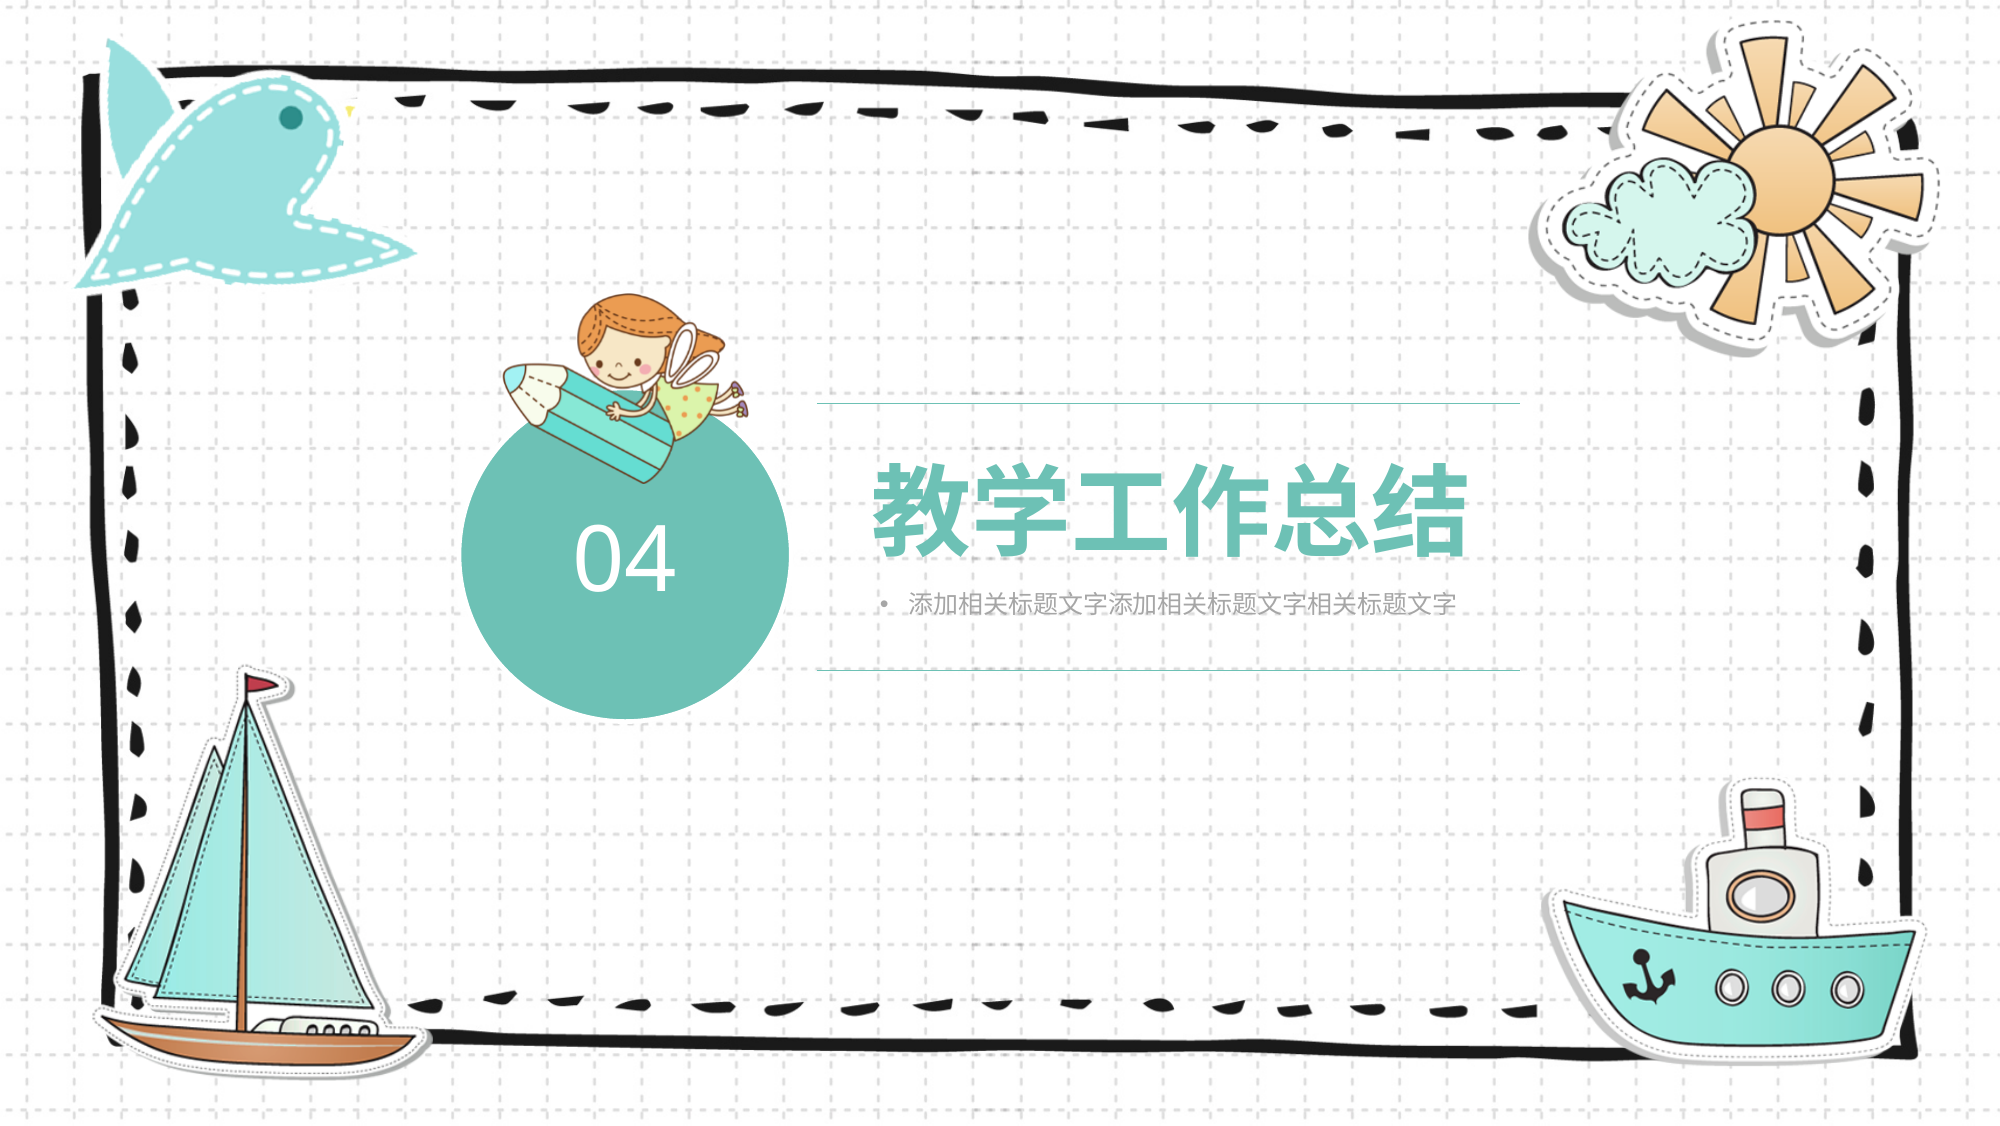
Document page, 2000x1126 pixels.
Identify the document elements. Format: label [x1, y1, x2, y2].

text_box [816, 403, 1521, 671]
picture [0, 0, 2000, 1126]
